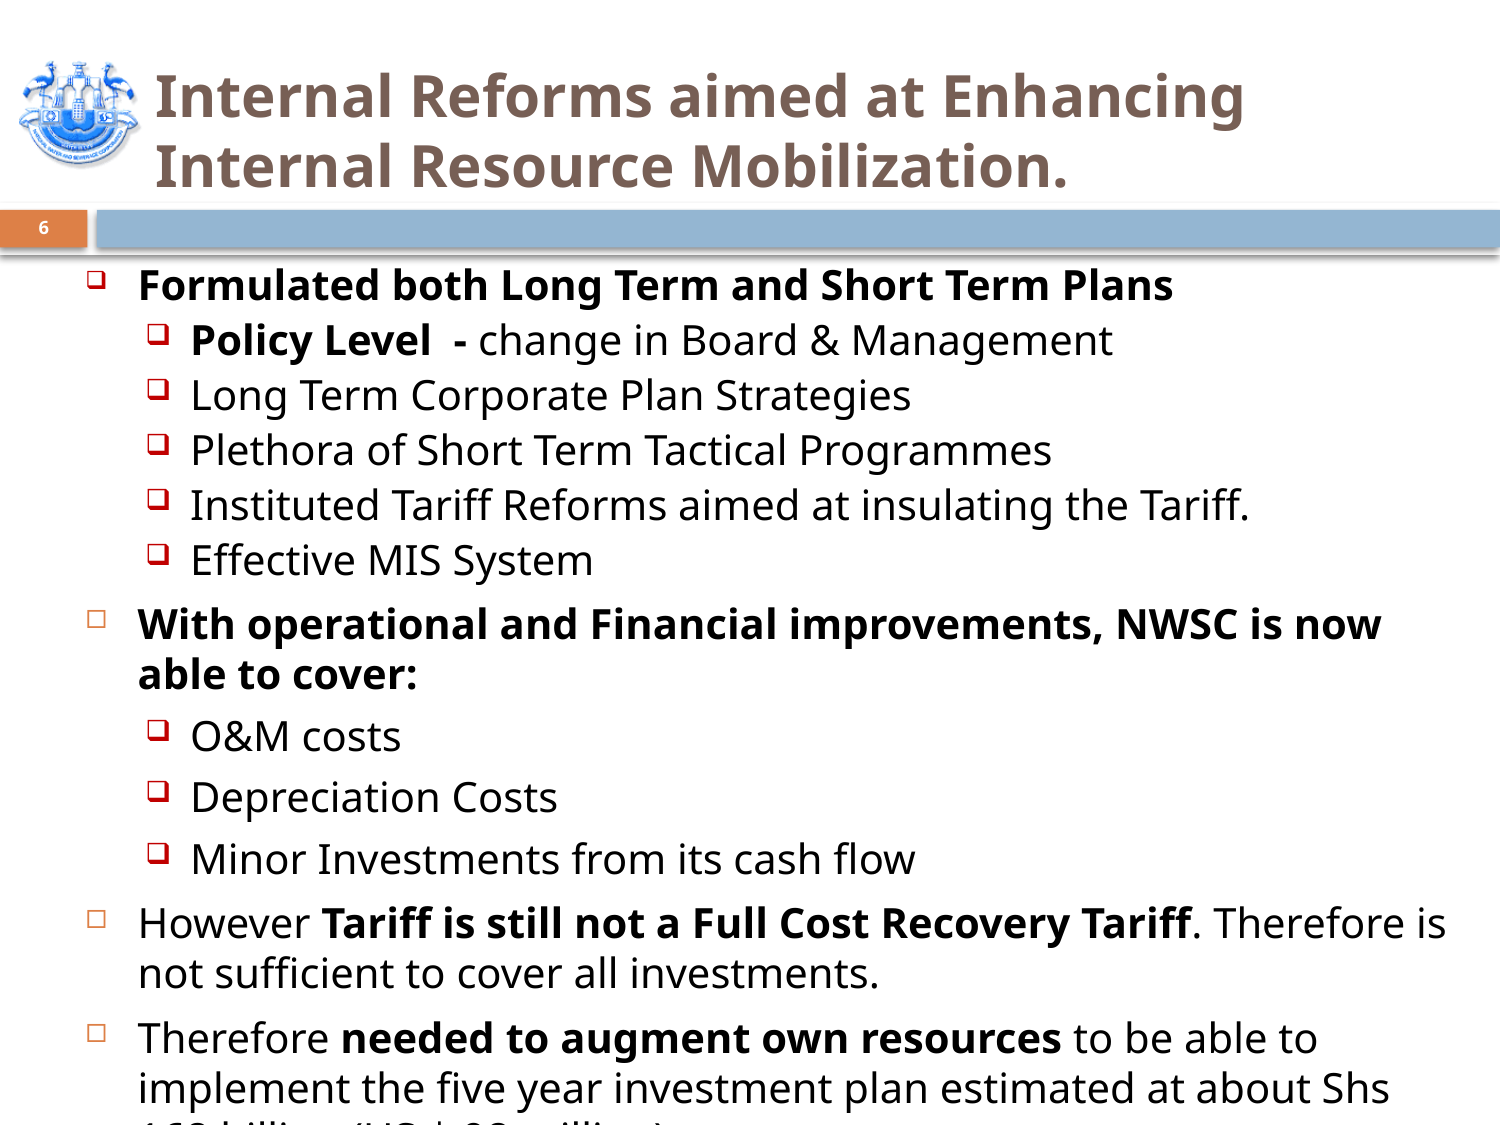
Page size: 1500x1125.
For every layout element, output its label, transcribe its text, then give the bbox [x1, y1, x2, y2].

title Internal Reforms aimed at Enhancing Internal Resource Mobilization. [140, 58, 1466, 200]
picture [0, 58, 140, 171]
list Formulated both Long Term and Short Term Plans Policy Level - change in Board & Management Long Term Corporate Plan Strategies Plethora of Short Term Tactical Programmes Instituted Tariff Reforms aimed at insulating the Tariff. Effective MIS System With operational and Financial improvements, NWSC is now able to cover: O&M costs Depreciation Costs Minor Investments from its cash flow However Tariff is still not a Full Cost Recovery Tariff. Therefore is not sufficient to cover all investments. Therefore needed to augment own resources to be able to implement the five year investment plan estimated at about Shs 168 billion (US $ 98 million). [70, 245, 1477, 1091]
slide_number 6 [0, 208, 88, 249]
